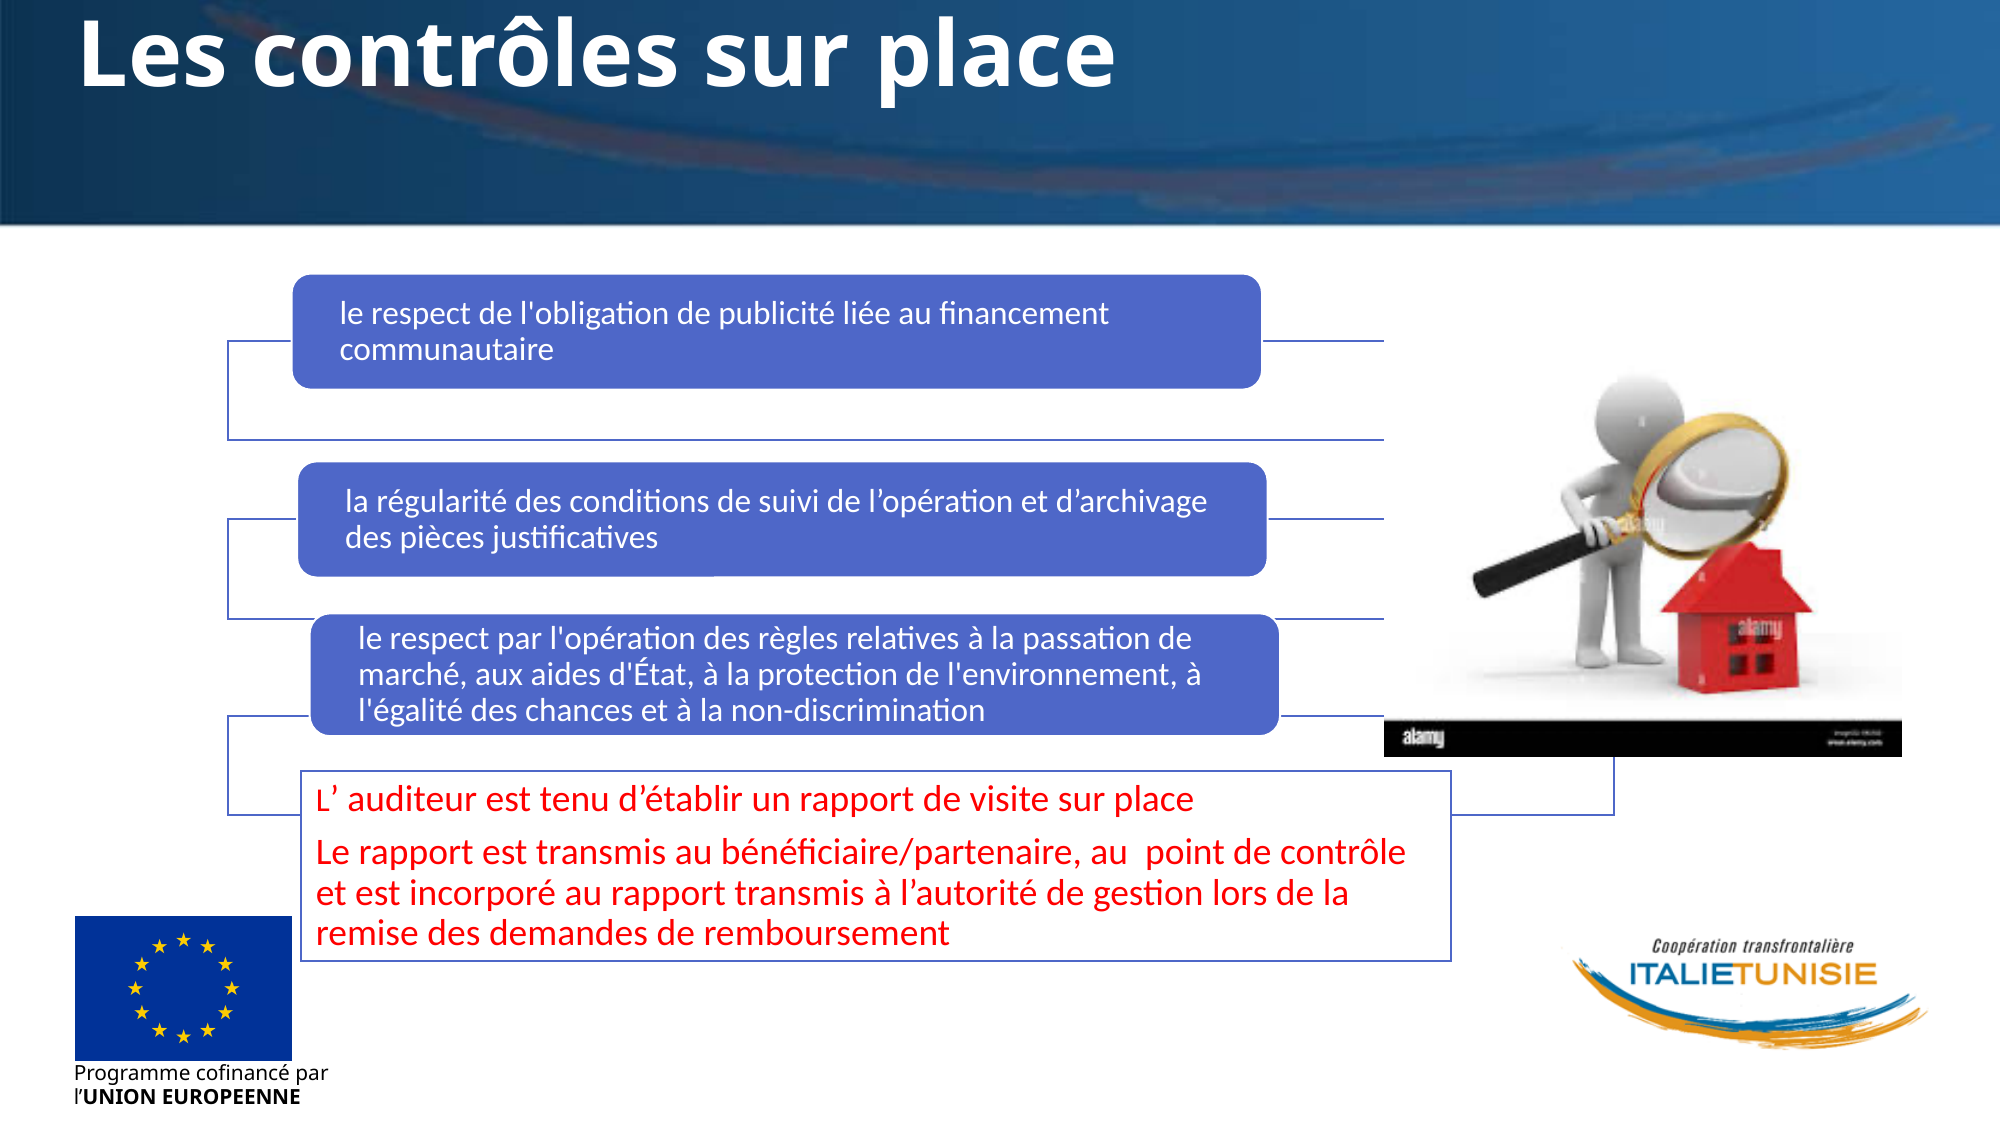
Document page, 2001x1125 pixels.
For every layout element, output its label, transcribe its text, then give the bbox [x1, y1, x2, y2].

picture [75, 916, 292, 1061]
text_box L’ auditeur est tenu d’établir un rapport de visite sur place Le rapport est transmis au bénéficiaire/partenaire, au point de contrôle et est incorporé au rapport transmis à l’autorité de gestion lors de la remise des demandes de remboursement [300, 815, 1452, 962]
picture [0, 0, 2000, 229]
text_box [227, 271, 1615, 815]
picture [1559, 894, 1942, 1085]
title Les contrôles sur place [61, 0, 1571, 208]
picture [1384, 333, 1902, 757]
